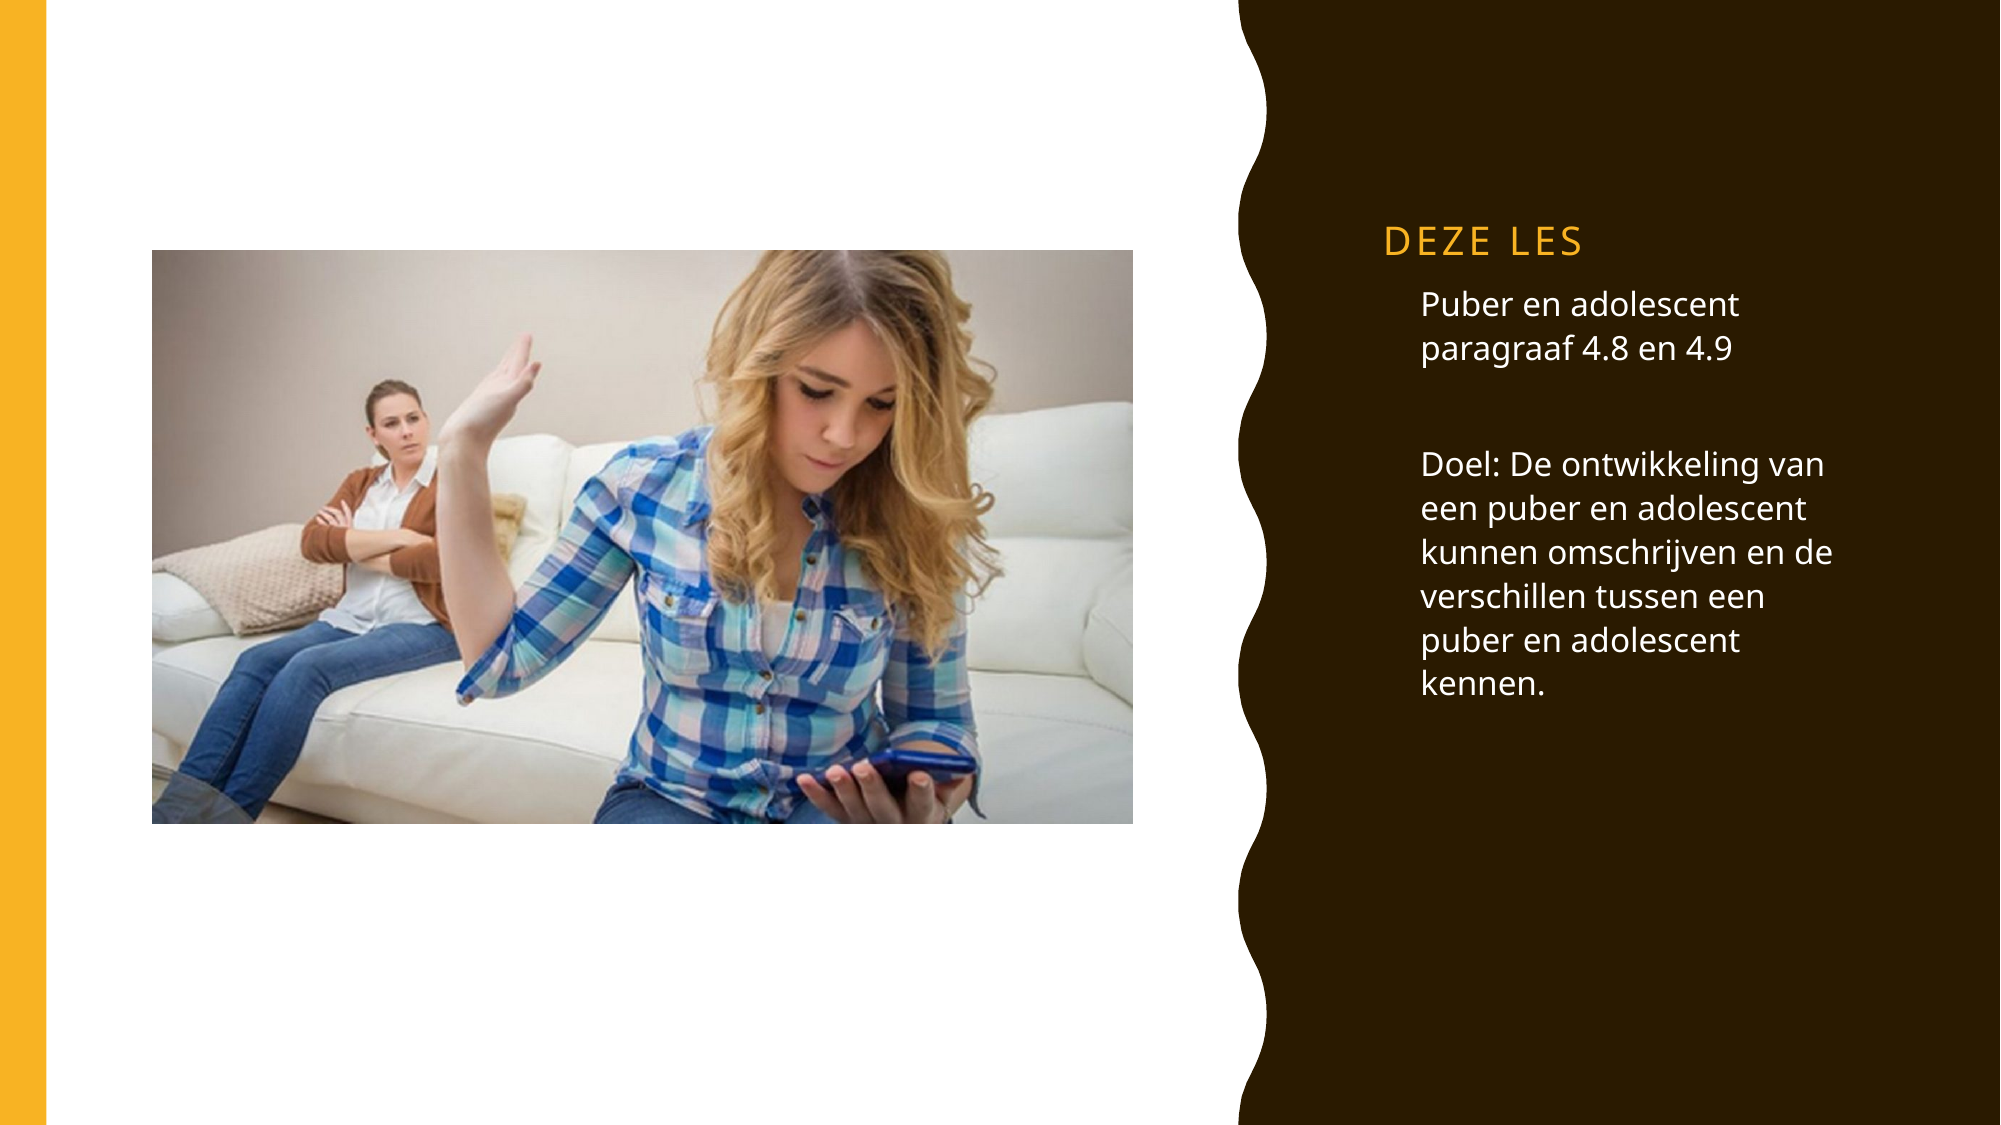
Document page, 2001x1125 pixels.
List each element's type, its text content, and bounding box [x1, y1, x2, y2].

picture [151, 250, 1133, 824]
text_box [0, 0, 47, 1125]
text_box [1238, 0, 2000, 1125]
list Puber en adolescent paragraaf 4.8 en 4.9 Doel: De ontwikkeling van een puber en adolescent kunnen omschrijven en de verschillen tussen een puber en adolescent kennen. [1368, 271, 1875, 965]
text_box [47, 0, 1266, 1125]
title Deze les [1368, 75, 1875, 271]
